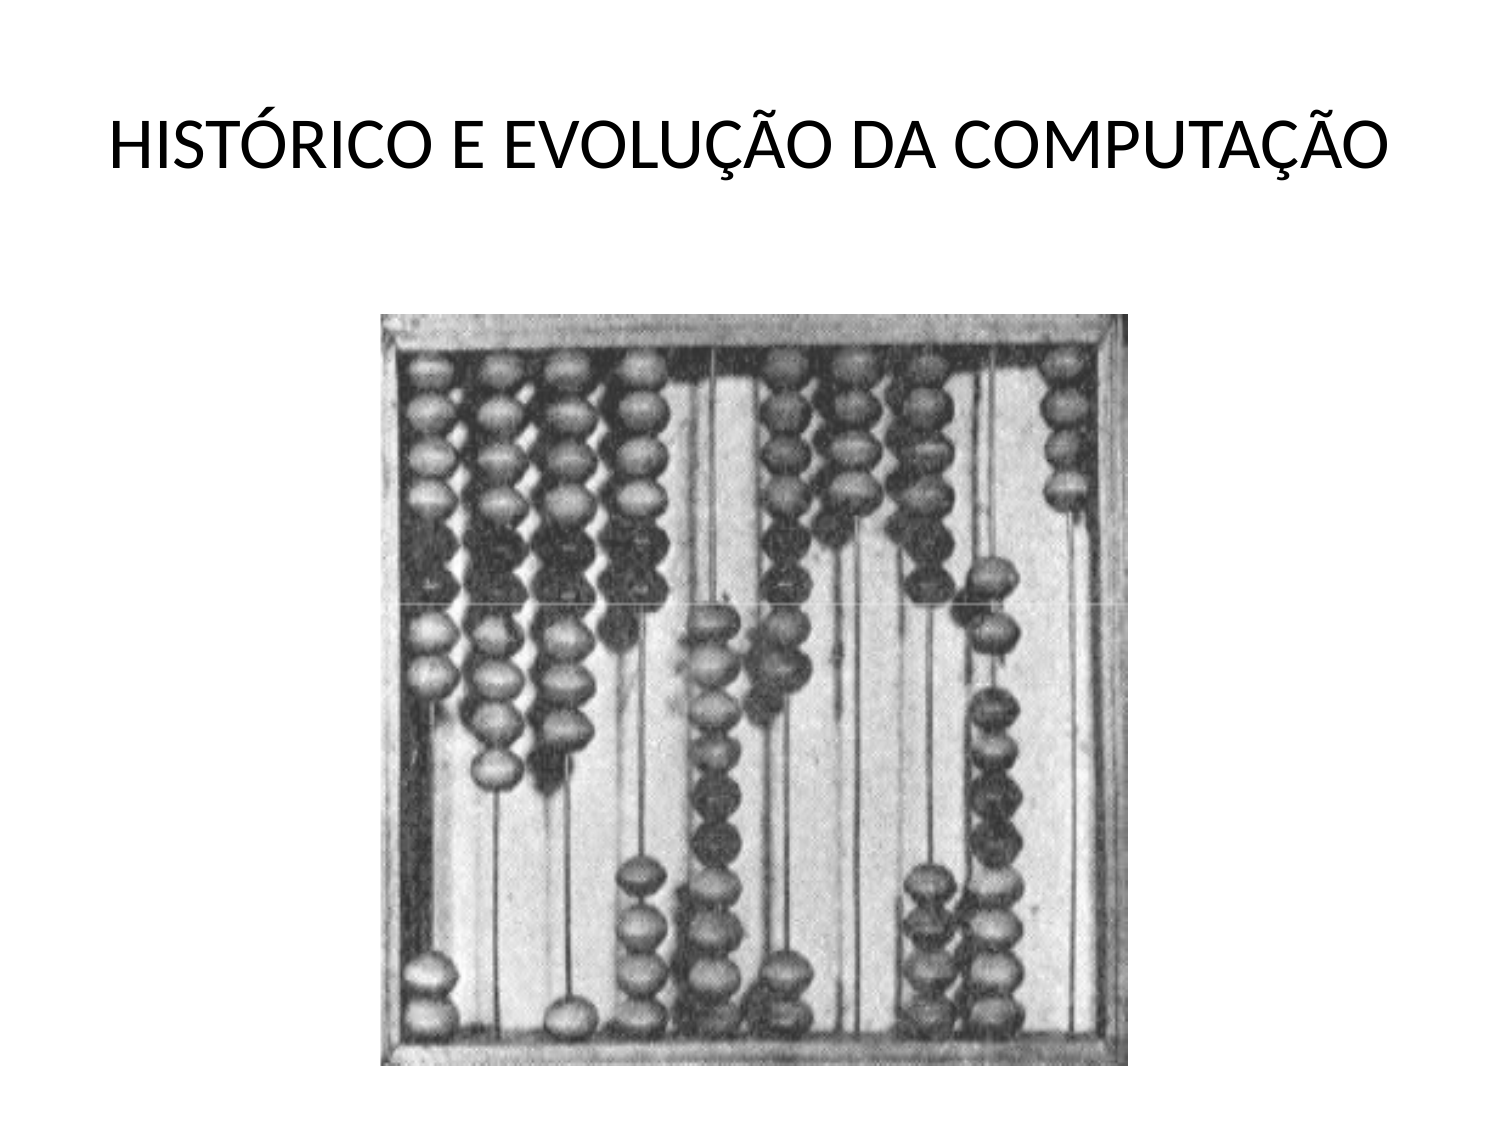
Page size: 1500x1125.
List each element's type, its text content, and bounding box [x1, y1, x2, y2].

picture [379, 314, 1129, 1066]
title HISTÓRICO E EVOLUÇÃO DA COMPUTAÇÃO [75, 45, 1425, 233]
